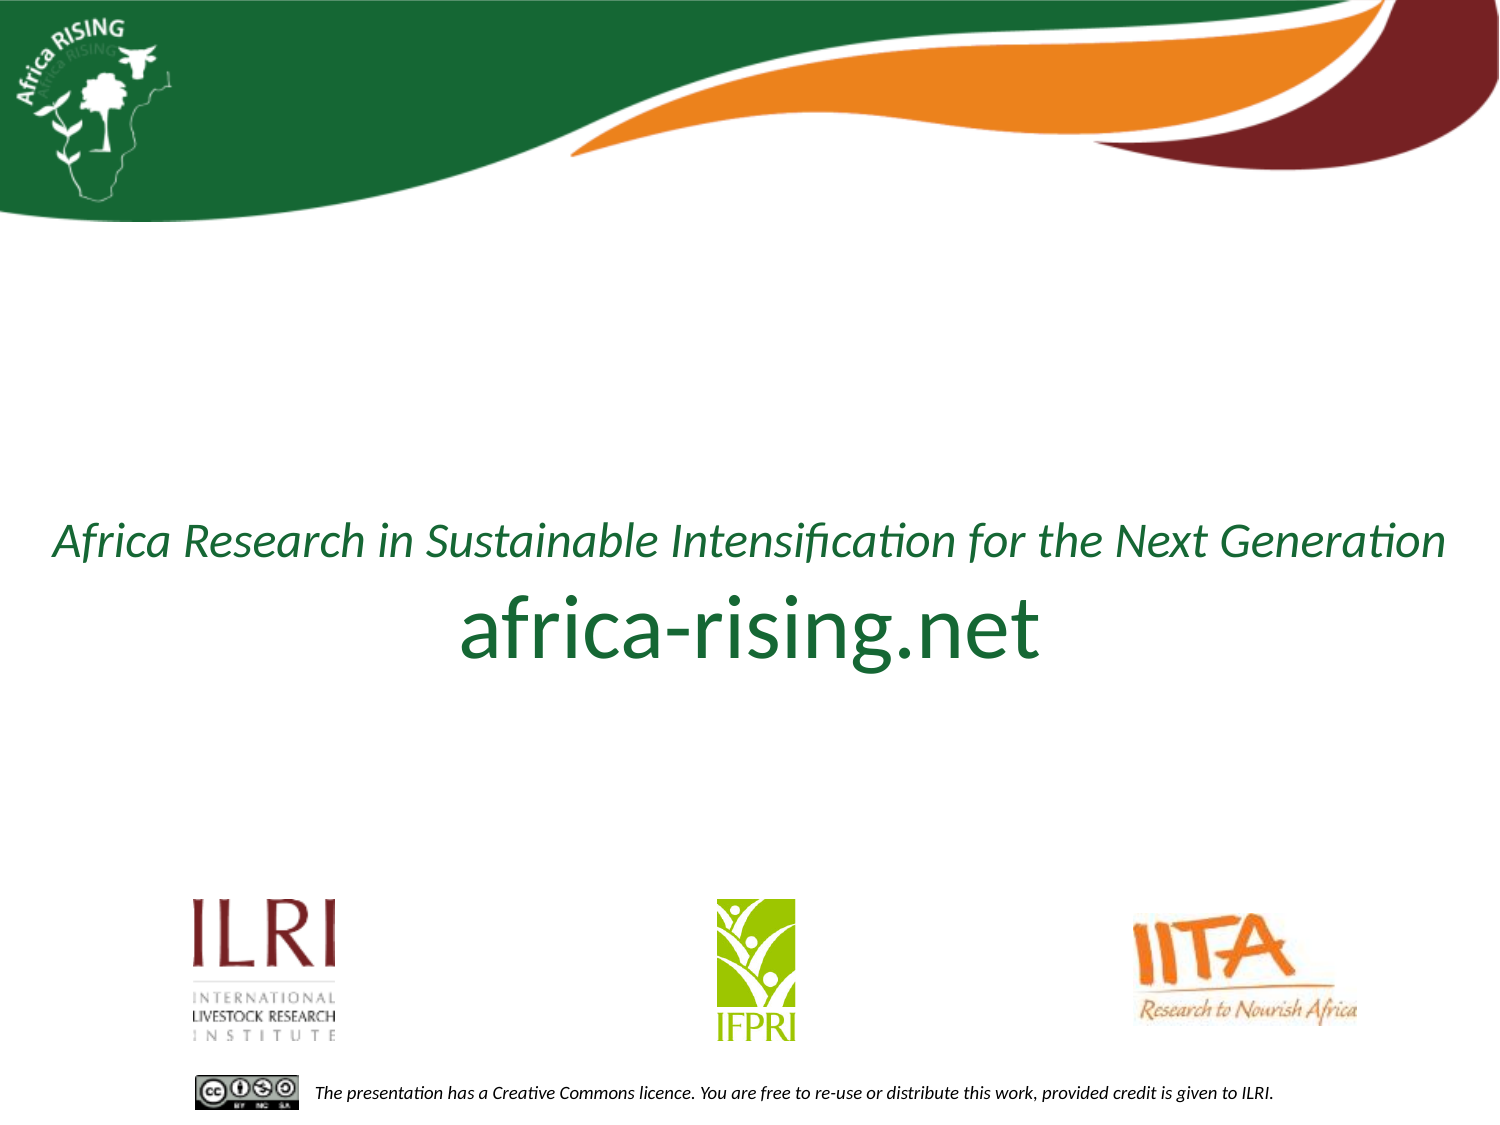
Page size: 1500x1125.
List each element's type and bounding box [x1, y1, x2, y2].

picture [193, 899, 335, 1041]
picture [717, 899, 796, 1041]
picture [0, 0, 1499, 222]
picture [1133, 913, 1357, 1026]
picture [195, 1075, 299, 1110]
